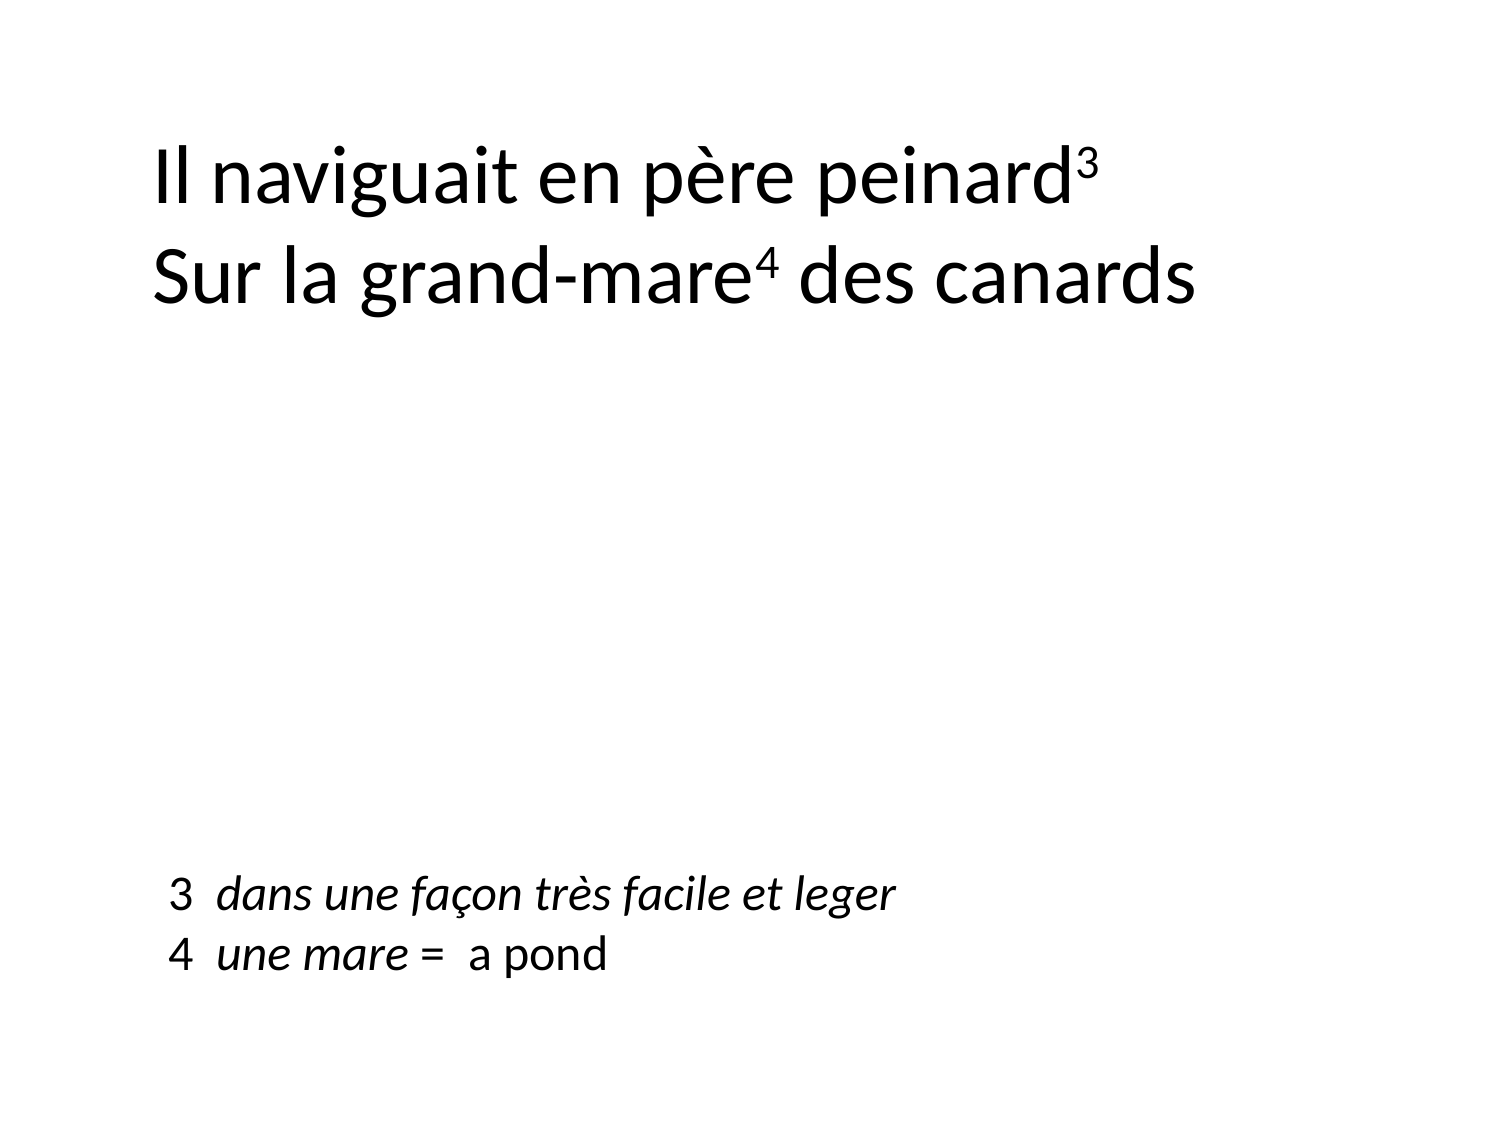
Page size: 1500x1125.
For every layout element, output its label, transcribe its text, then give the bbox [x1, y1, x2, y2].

text_box Il naviguait en père peinard3 Sur la grand-mare4 des canards [137, 112, 1500, 428]
text_box 3 dans une façon très facile et leger 4 une mare = a pond [153, 853, 912, 988]
